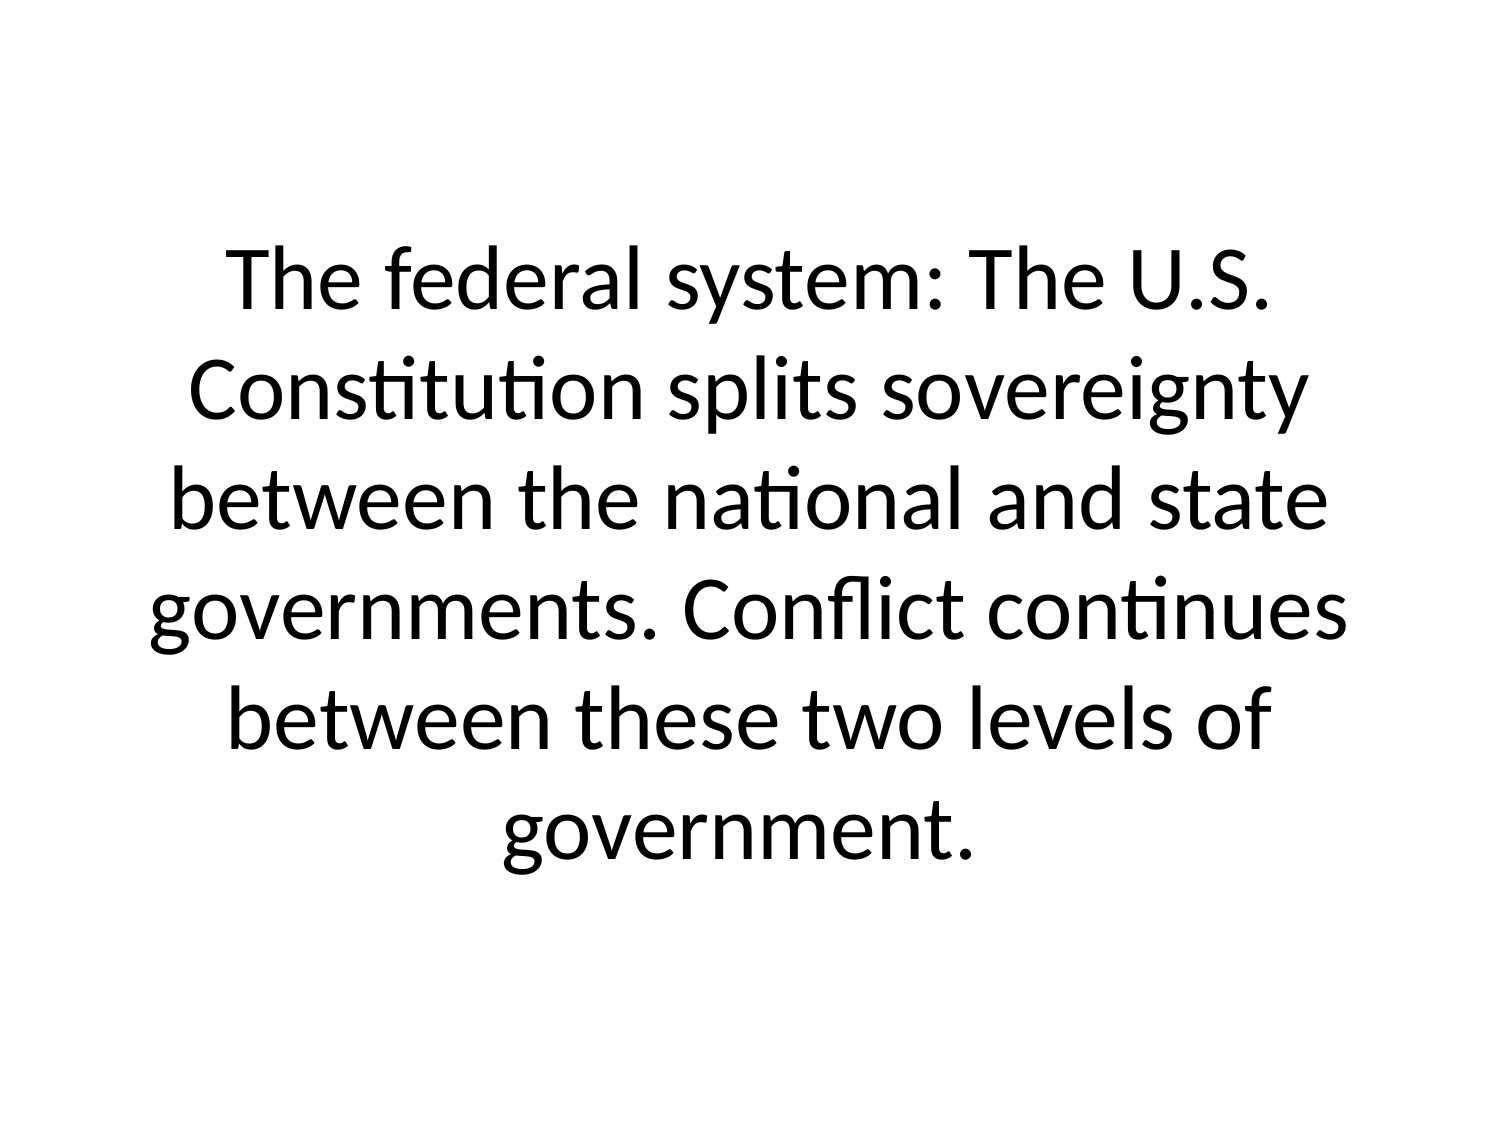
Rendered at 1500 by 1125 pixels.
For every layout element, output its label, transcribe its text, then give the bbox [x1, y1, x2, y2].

title The federal system: The U.S. Constitution splits sovereignty between the national and state governments. Conflict continues between these two levels of government. [74, 44, 1426, 1051]
